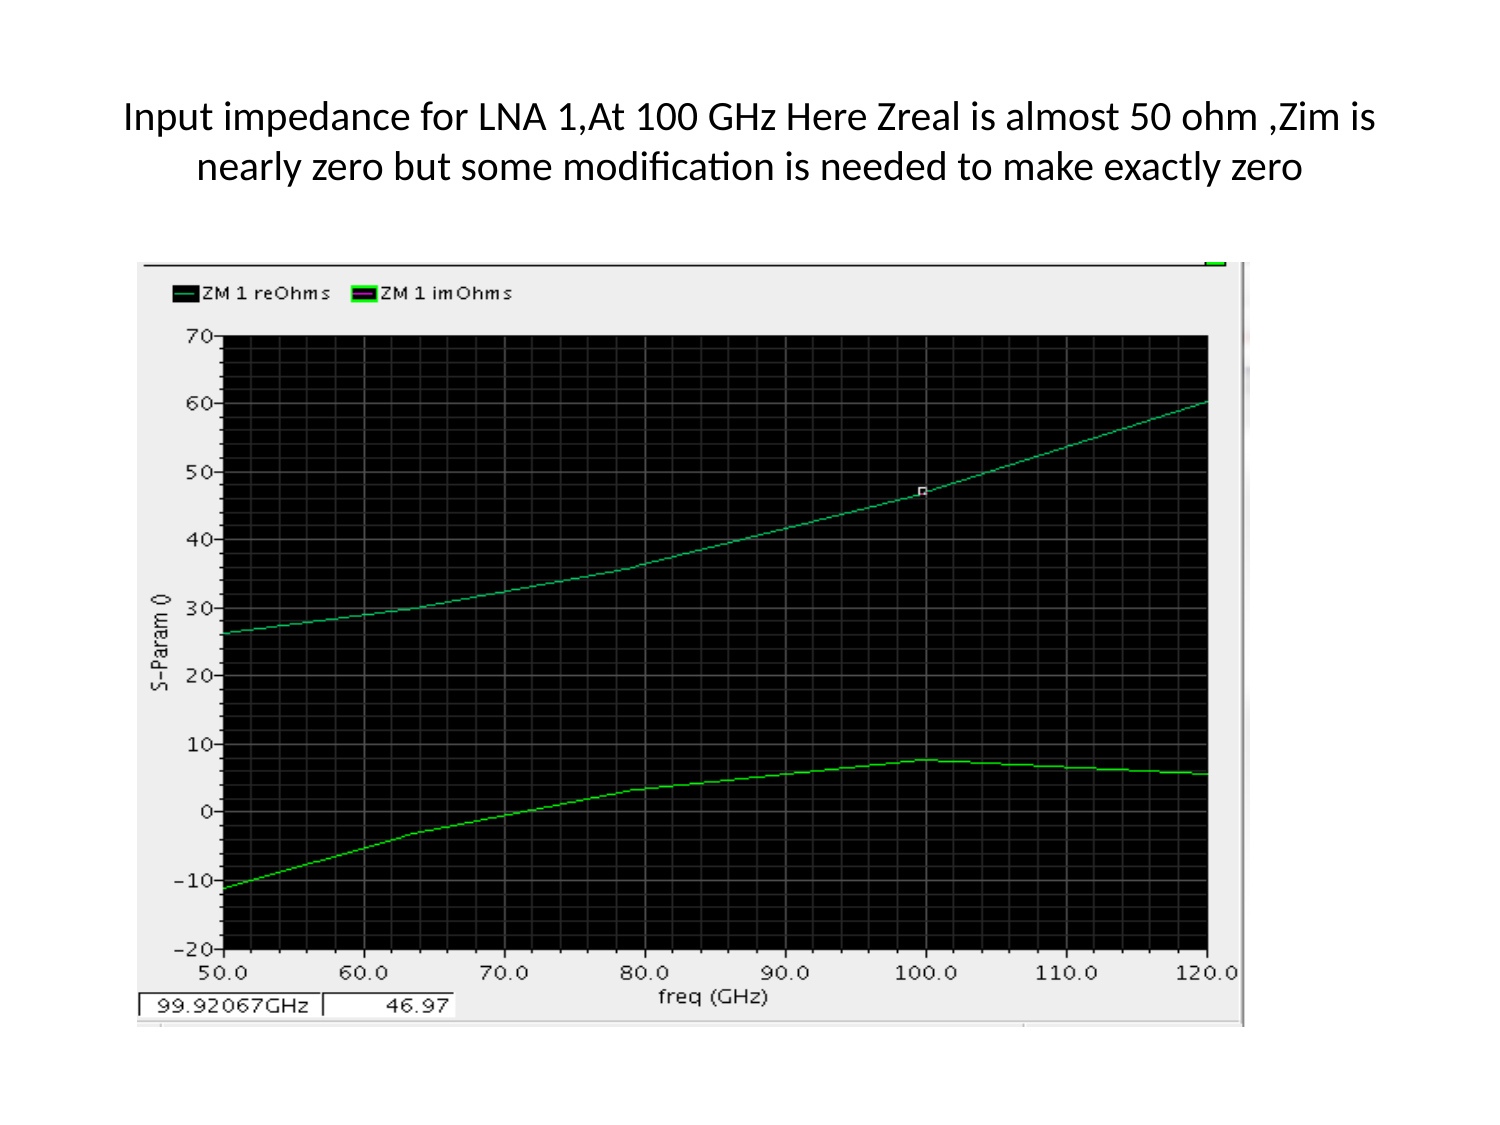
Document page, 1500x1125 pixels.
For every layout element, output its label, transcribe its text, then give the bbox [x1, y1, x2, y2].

title Input impedance for LNA 1,At 100 GHz Here Zreal is almost 50 ohm ,Zim is nearly zero but some modification is needed to make exactly zero [75, 45, 1425, 233]
picture [137, 262, 1251, 1027]
